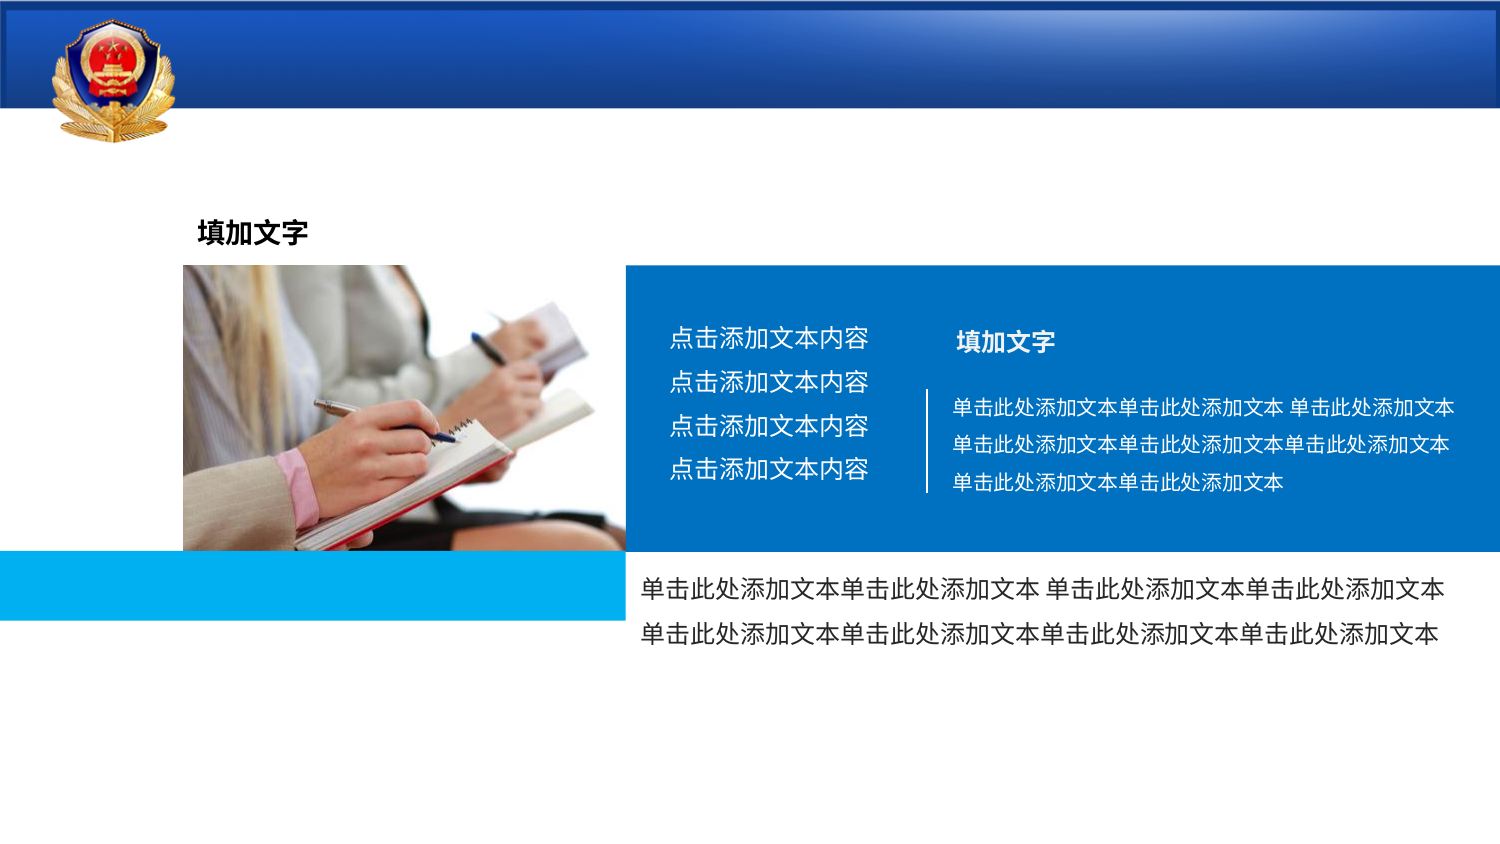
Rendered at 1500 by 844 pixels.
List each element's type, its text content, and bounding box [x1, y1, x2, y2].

text_box 单击此处添加文本单击此处添加文本 单击此处添加文本单击此处添加文本单击此处添加文本单击此处添加文本单击此处添加文本单击此处添加文本 [937, 374, 1483, 502]
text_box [653, 315, 886, 492]
text_box [626, 265, 1500, 552]
text_box 填加文字 [183, 207, 325, 257]
text_box 填加文字 [941, 319, 1072, 364]
picture [183, 265, 626, 550]
picture [0, 0, 1500, 144]
text_box [0, 550, 625, 621]
text_box 单击此处添加文本单击此处添加文本 单击此处添加文本单击此处添加文本单击此处添加文本单击此处添加文本单击此处添加文本单击此处添加文本 [625, 551, 1483, 656]
